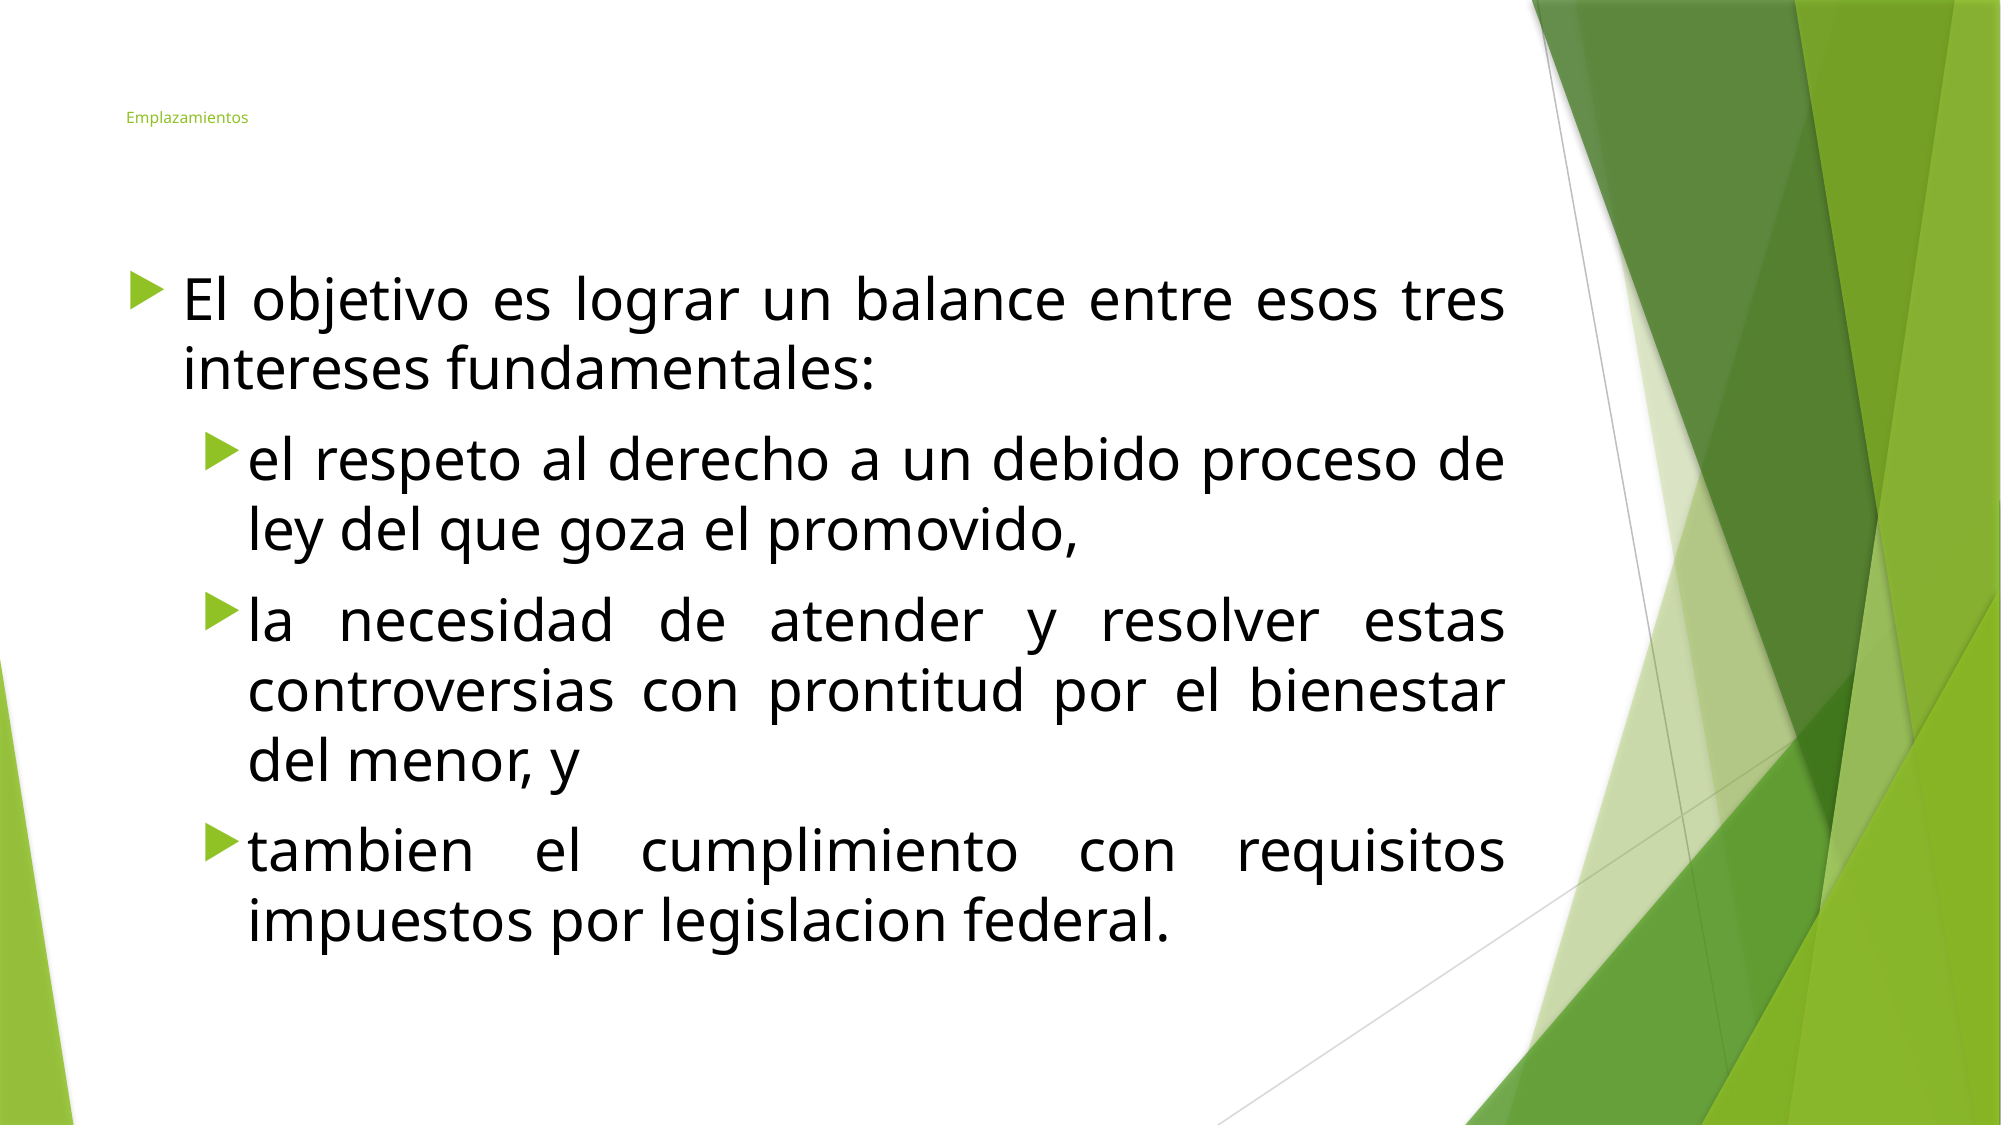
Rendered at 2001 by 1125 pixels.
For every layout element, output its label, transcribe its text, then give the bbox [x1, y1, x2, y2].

list El objetivo es lograr un balance entre esos tres intereses fundamentales: el respeto al derecho a un debido proceso de ley del que goza el promovido, la necesidad de atender y resolver estas controversias con prontitud por el bienestar del menor, y tambien el cumplimiento con requisitos impuestos por legislacion federal. [111, 254, 1522, 992]
title Emplazamientos [111, 99, 1522, 134]
